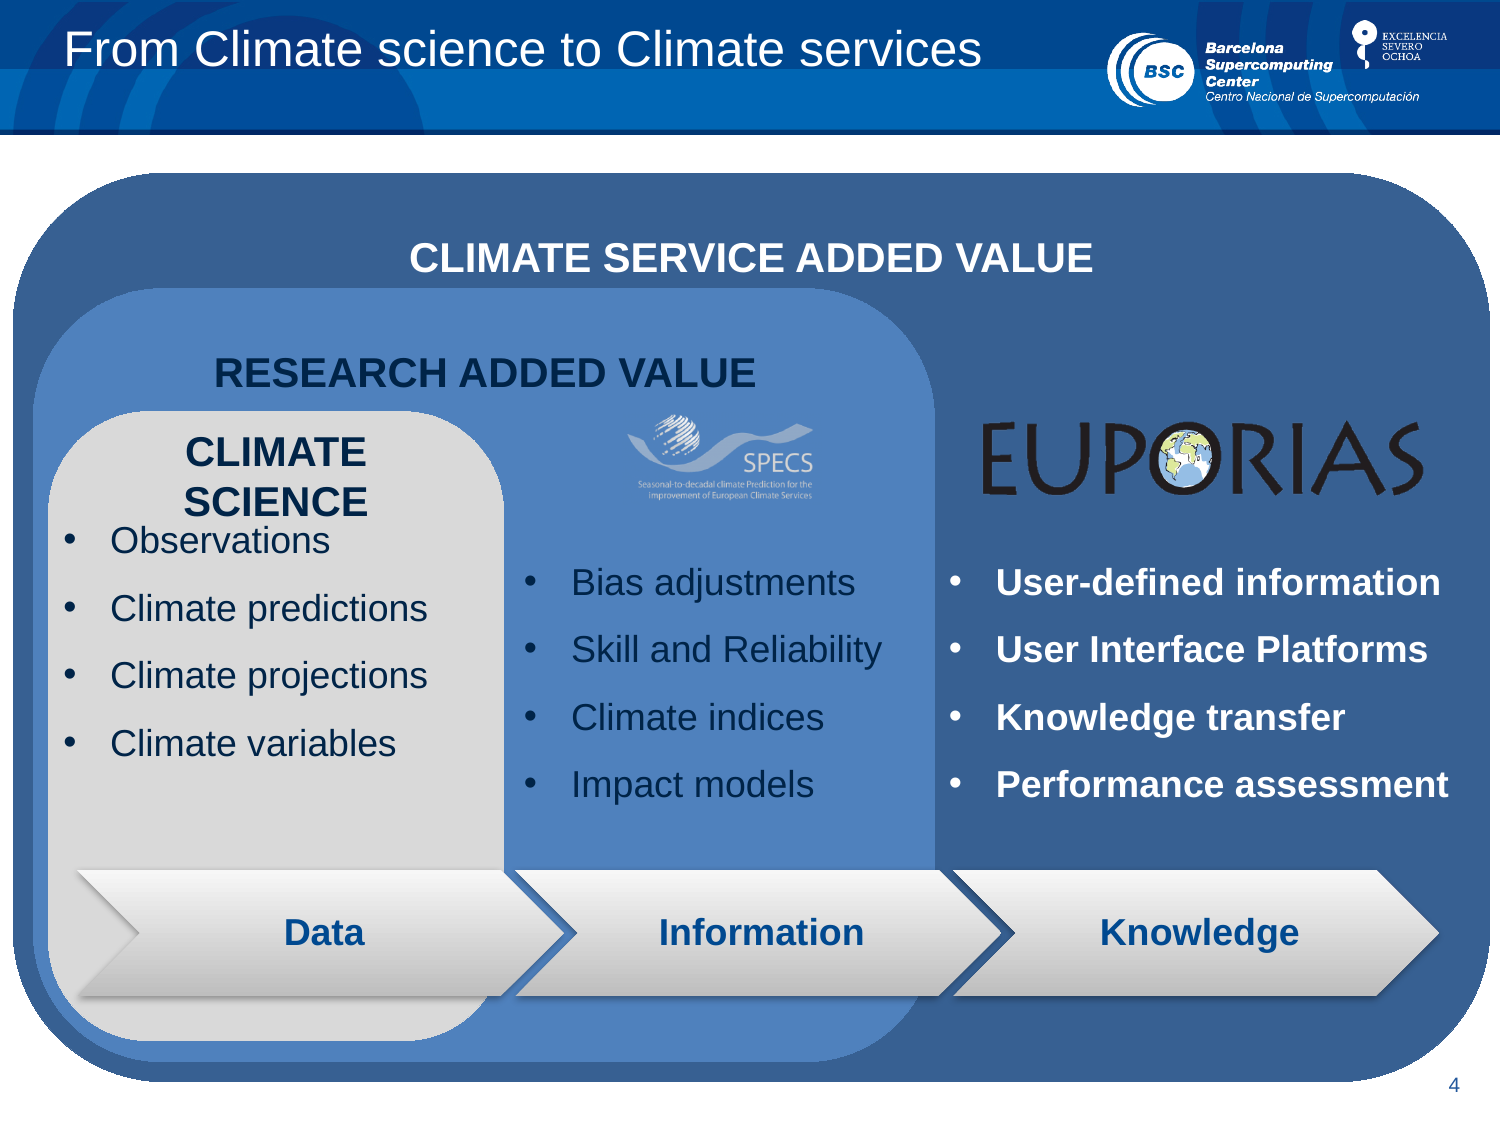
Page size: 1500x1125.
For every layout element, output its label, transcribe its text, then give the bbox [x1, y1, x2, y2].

picture [0, 0, 1500, 135]
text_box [12, 172, 1500, 1082]
title From Climate science to Climate services [48, 8, 1029, 121]
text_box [33, 288, 1002, 1062]
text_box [48, 411, 564, 1041]
